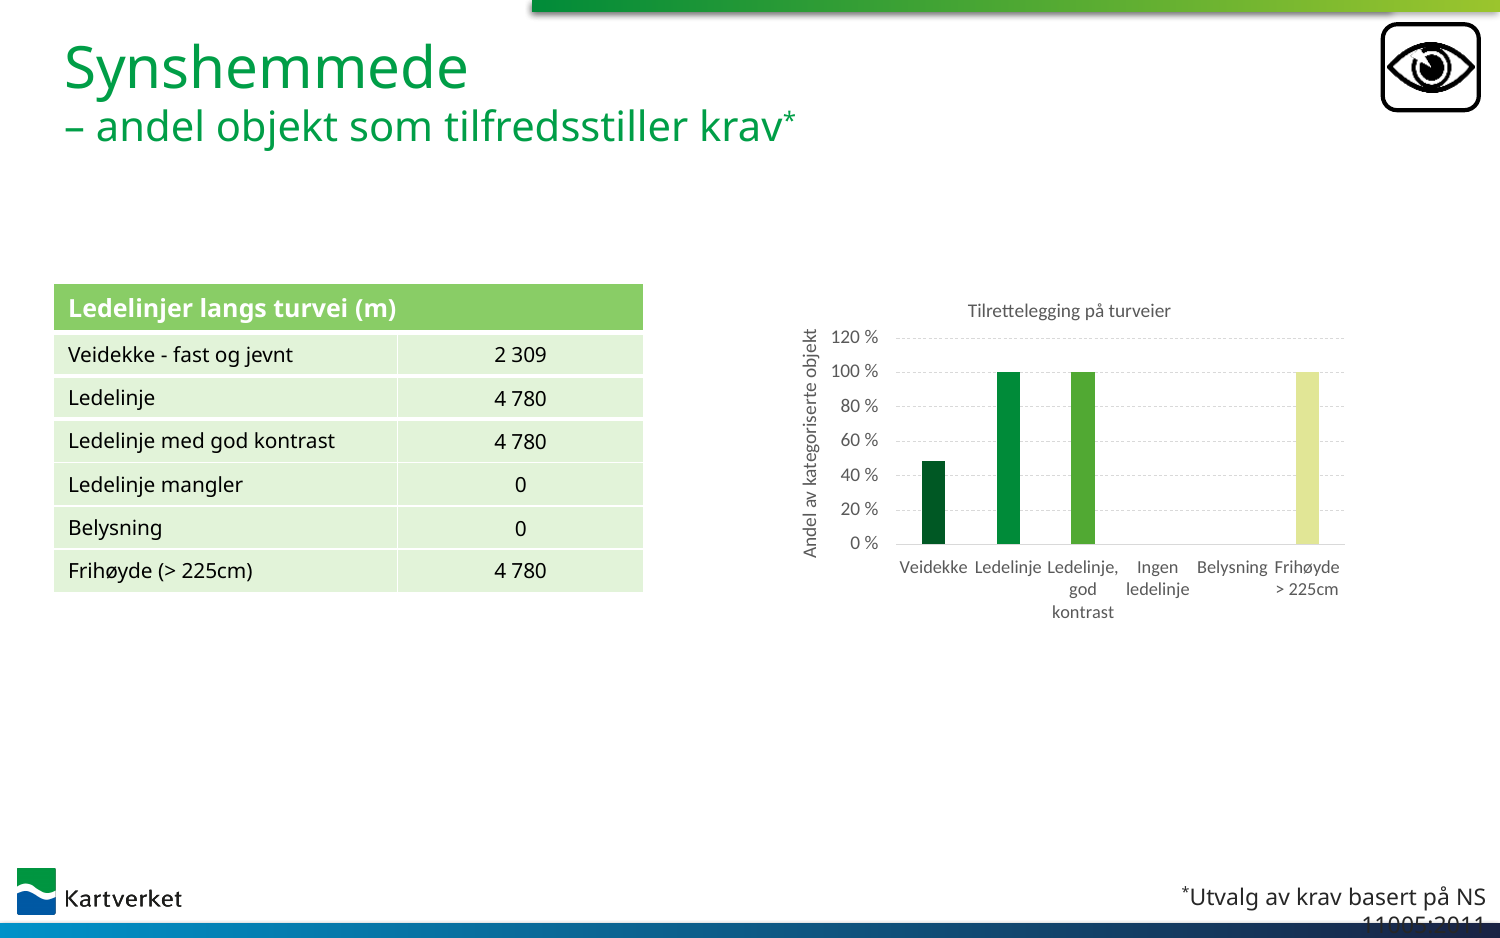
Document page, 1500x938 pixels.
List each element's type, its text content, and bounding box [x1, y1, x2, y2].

table_cell Frihøyde (> 225cm) [54, 550, 397, 592]
table_cell 2 309 [398, 335, 643, 374]
text_box *Utvalg av krav basert på NS 11005:2011 [1068, 873, 1500, 938]
table_cell 4 780 [398, 378, 643, 417]
picture [791, 291, 1348, 630]
table_cell Belysning [54, 507, 397, 548]
table_cell Ledelinje mangler [54, 463, 397, 505]
table_cell 0 [398, 507, 643, 548]
table_cell Veidekke - fast og jevnt [54, 335, 397, 374]
table_cell 0 [398, 463, 643, 505]
table_header Ledelinjer langs turvei (m) [54, 284, 643, 330]
table_cell 4 780 [398, 421, 643, 462]
table_cell 4 780 [398, 550, 643, 592]
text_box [1382, 24, 1480, 111]
table_cell Ledelinje med god kontrast [54, 421, 397, 462]
table_cell Ledelinje [54, 378, 397, 417]
text_box Synshemmede – andel objekt som tilfredsstiller krav* [49, 24, 1431, 158]
